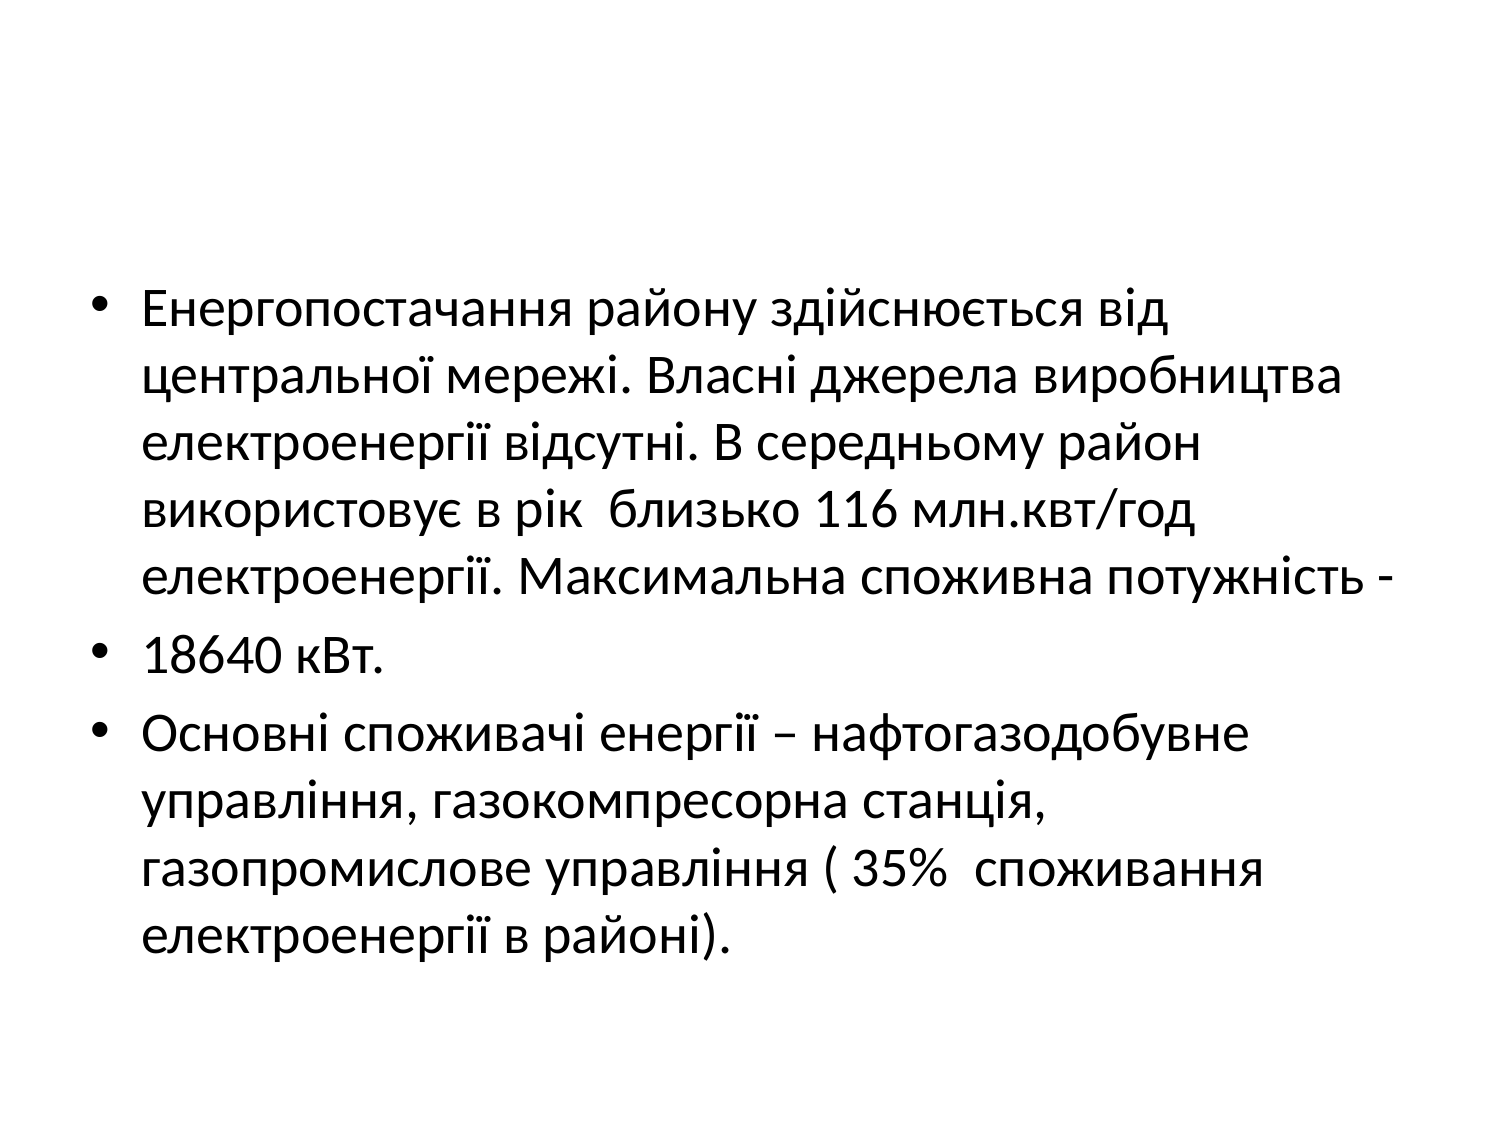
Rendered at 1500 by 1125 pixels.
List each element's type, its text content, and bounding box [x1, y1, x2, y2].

list Енергопостачання району здійснюється від центральної мережі. Власні джерела виробництва електроенергії відсутні. В середньому район використовує в рік близько 116 млн.квт/год електроенергії. Максимальна споживна потужність - 18640 кВт. Основні споживачі енергії – нафтогазодобувне управління, газокомпресорна станція, газопромислове управління ( 35% споживання електроенергії в районі). [75, 262, 1425, 1005]
